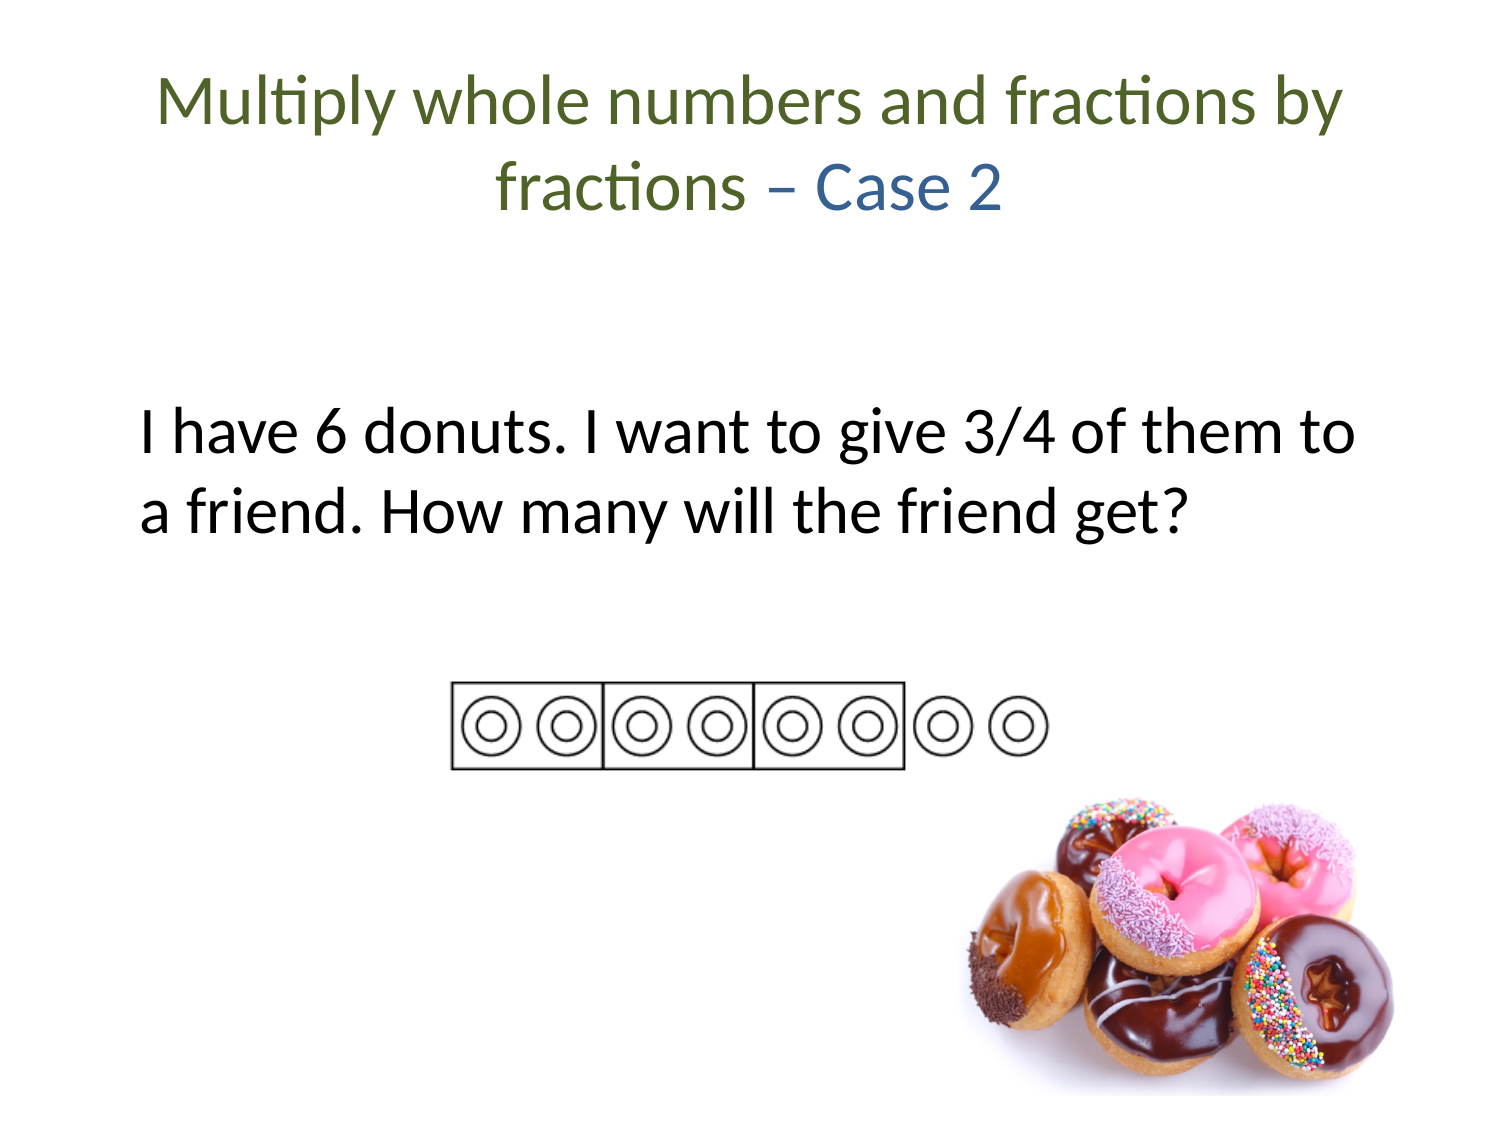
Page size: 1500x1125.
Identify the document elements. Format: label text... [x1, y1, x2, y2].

text_box [125, 274, 1375, 452]
picture [430, 674, 1408, 1096]
title Multiply whole numbers and fractions by fractions – Case 2 [75, 45, 1425, 233]
